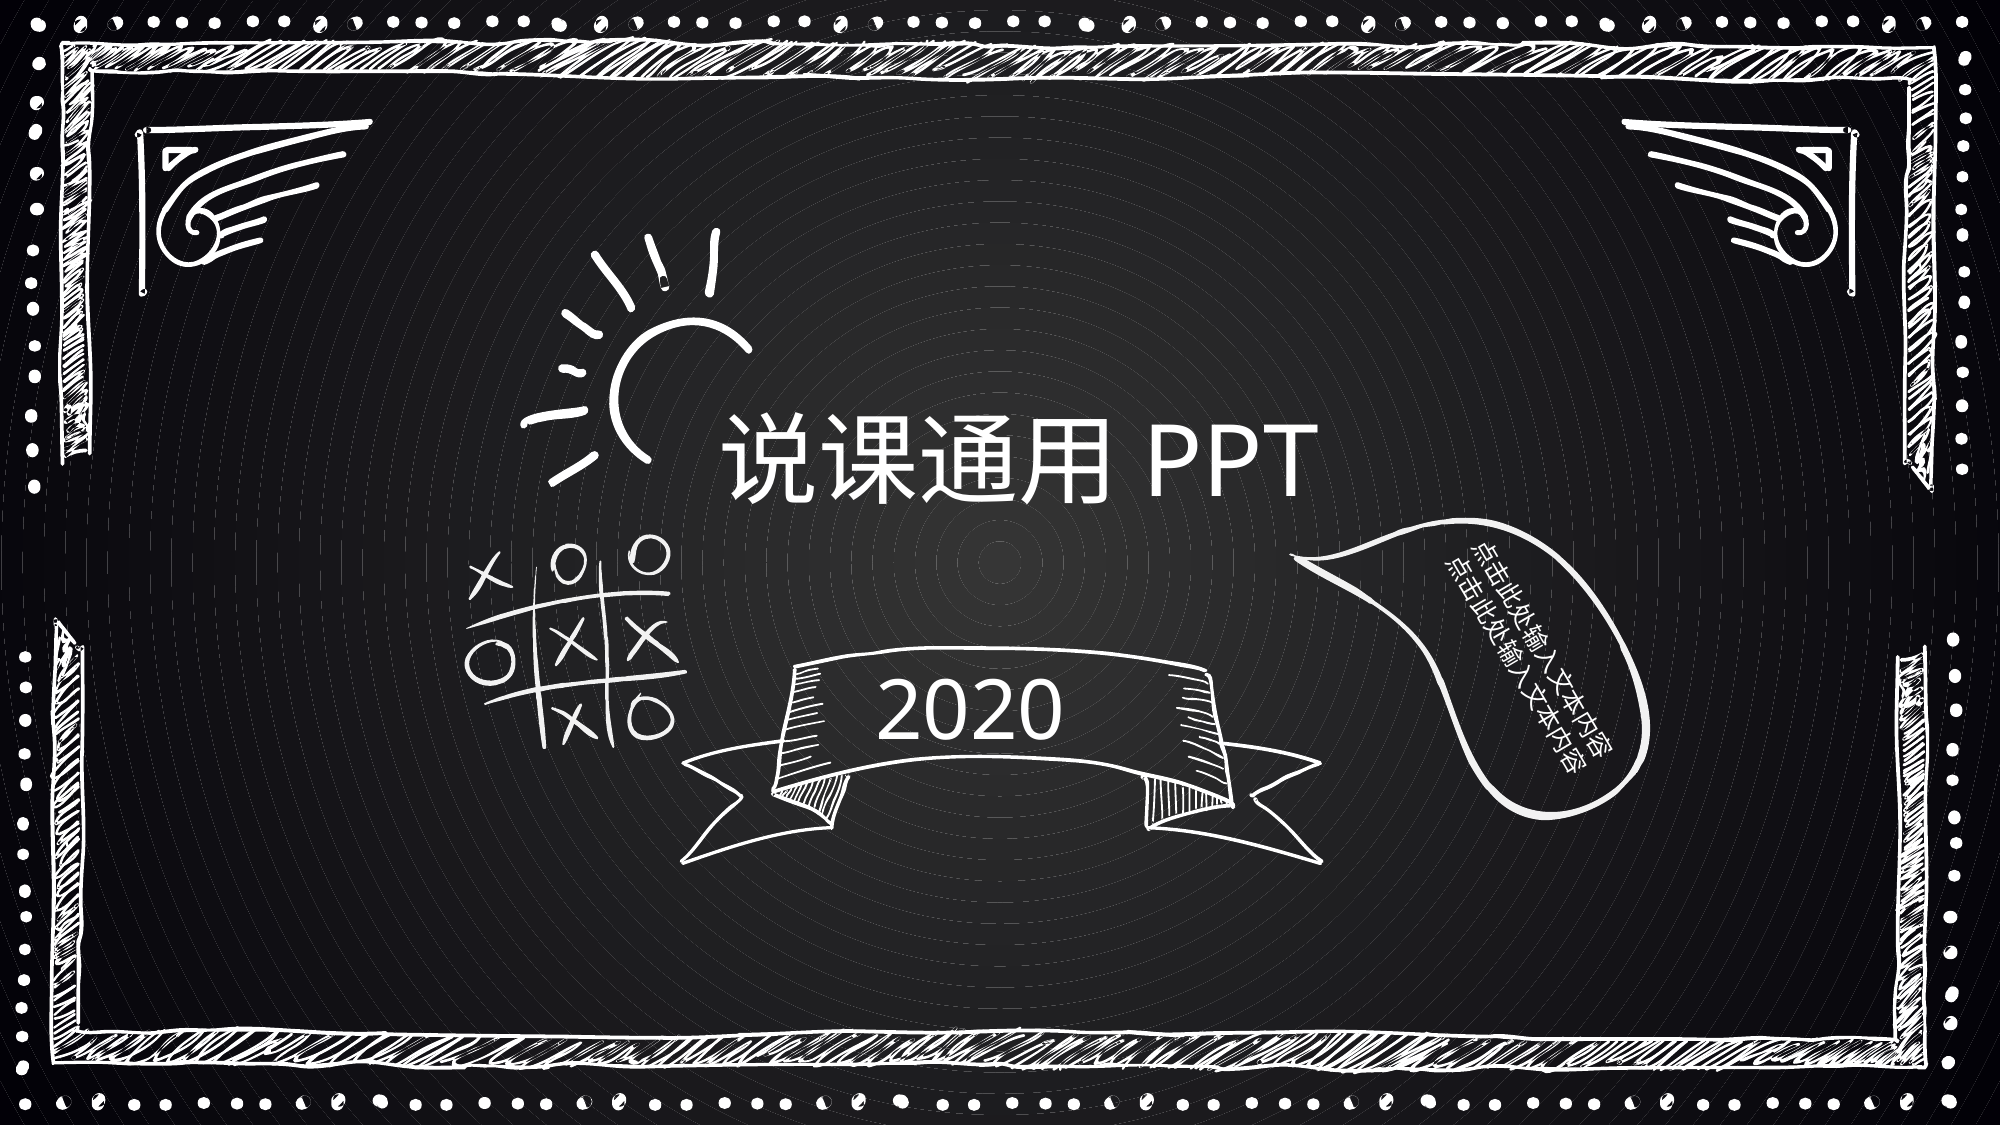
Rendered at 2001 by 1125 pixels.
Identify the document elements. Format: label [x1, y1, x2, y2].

picture [495, 244, 769, 459]
picture [133, 118, 374, 298]
picture [1620, 118, 1861, 298]
picture [463, 526, 1689, 865]
text_box [15, 15, 1973, 1111]
